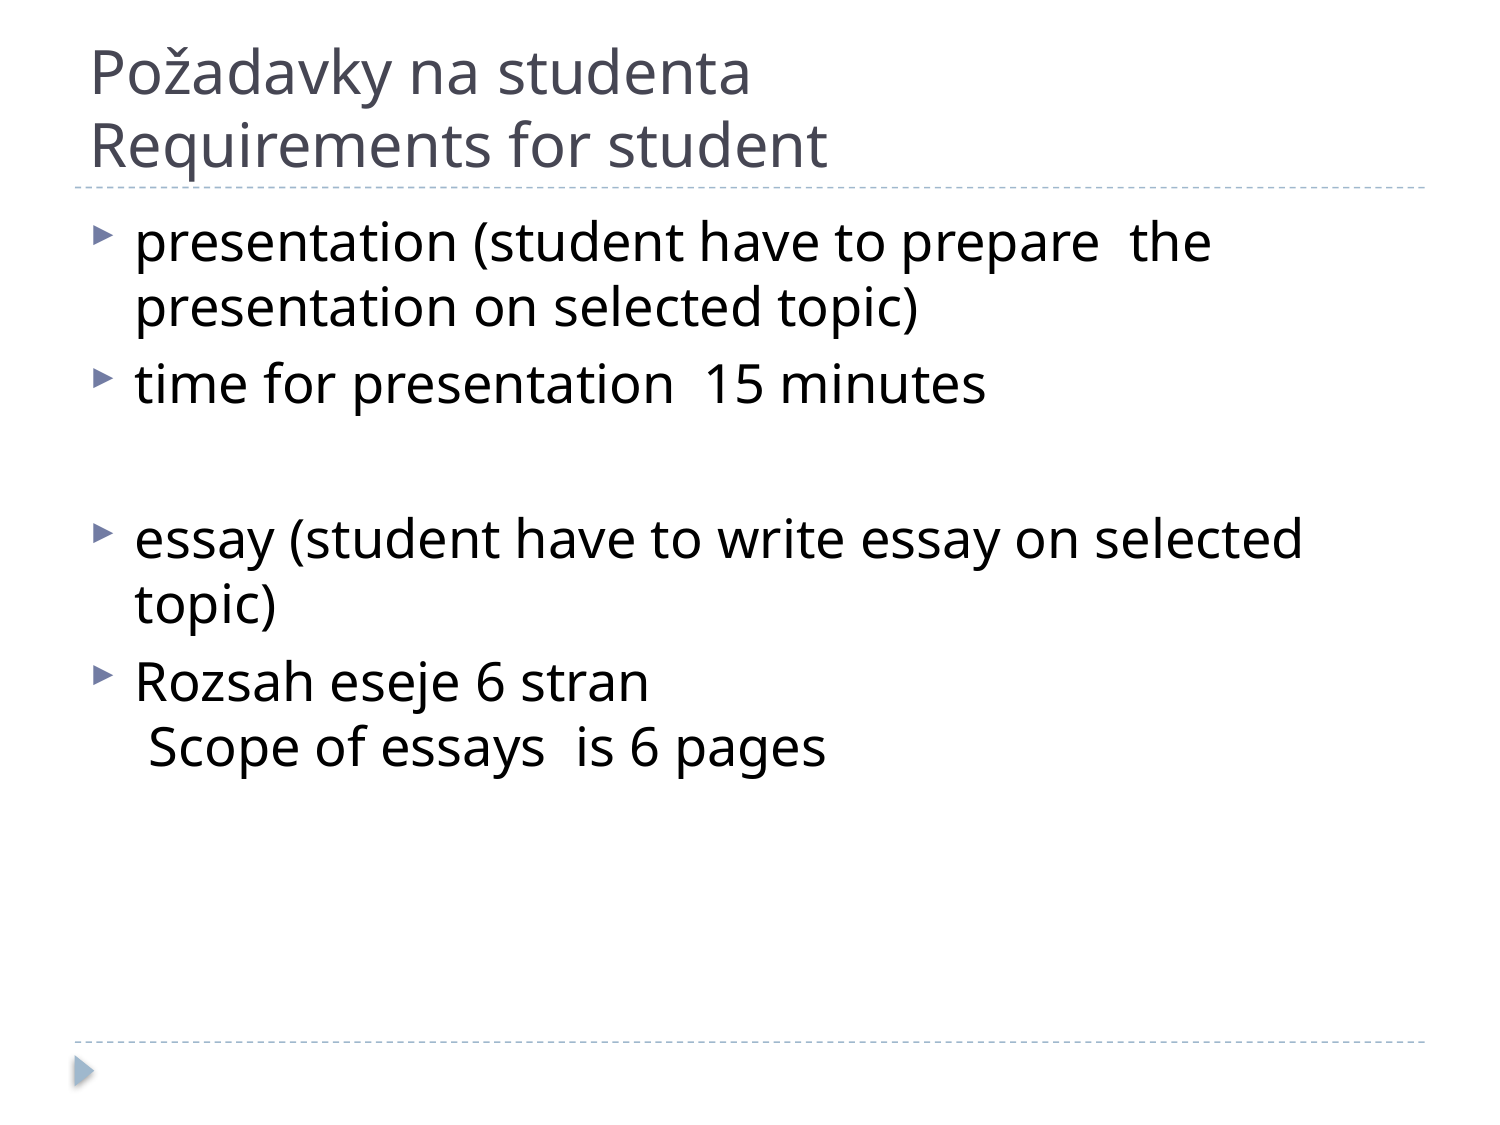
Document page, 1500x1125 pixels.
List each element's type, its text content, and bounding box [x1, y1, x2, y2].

list presentation (student have to prepare the presentation on selected topic) time for presentation 15 minutes essay (student have to write essay on selected topic) Rozsah eseje 6 stran Scope of essays is 6 pages [75, 200, 1425, 1010]
title Požadavky na studenta Requirements for student [75, 24, 1425, 188]
